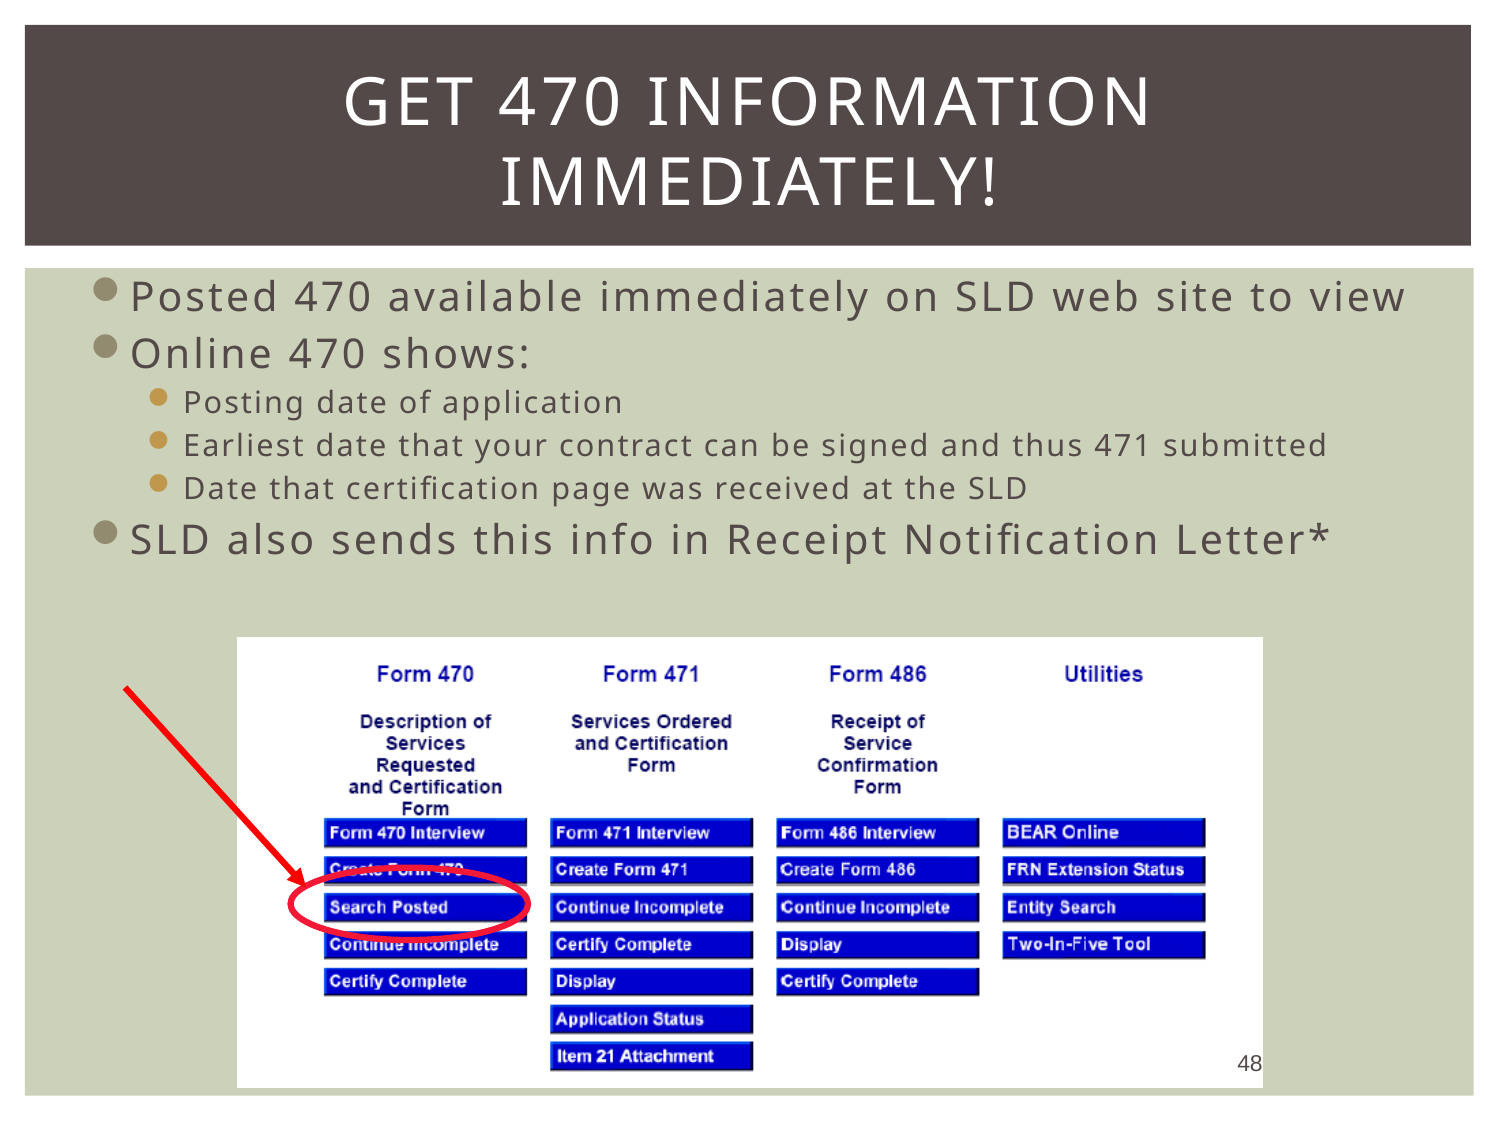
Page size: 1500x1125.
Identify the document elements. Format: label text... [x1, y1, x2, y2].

title Get 470 Information Immediately! [75, 45, 1425, 233]
slide_number 48 [1073, 1023, 1427, 1102]
list Posted 470 available immediately on SLD web site to view Online 470 shows: Posting date of application Earliest date that your contract can be signed and thus 471 submitted Date that certification page was received at the SLD SLD also sends this info in Receipt Notification Letter* [75, 262, 1425, 622]
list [237, 636, 1263, 1089]
